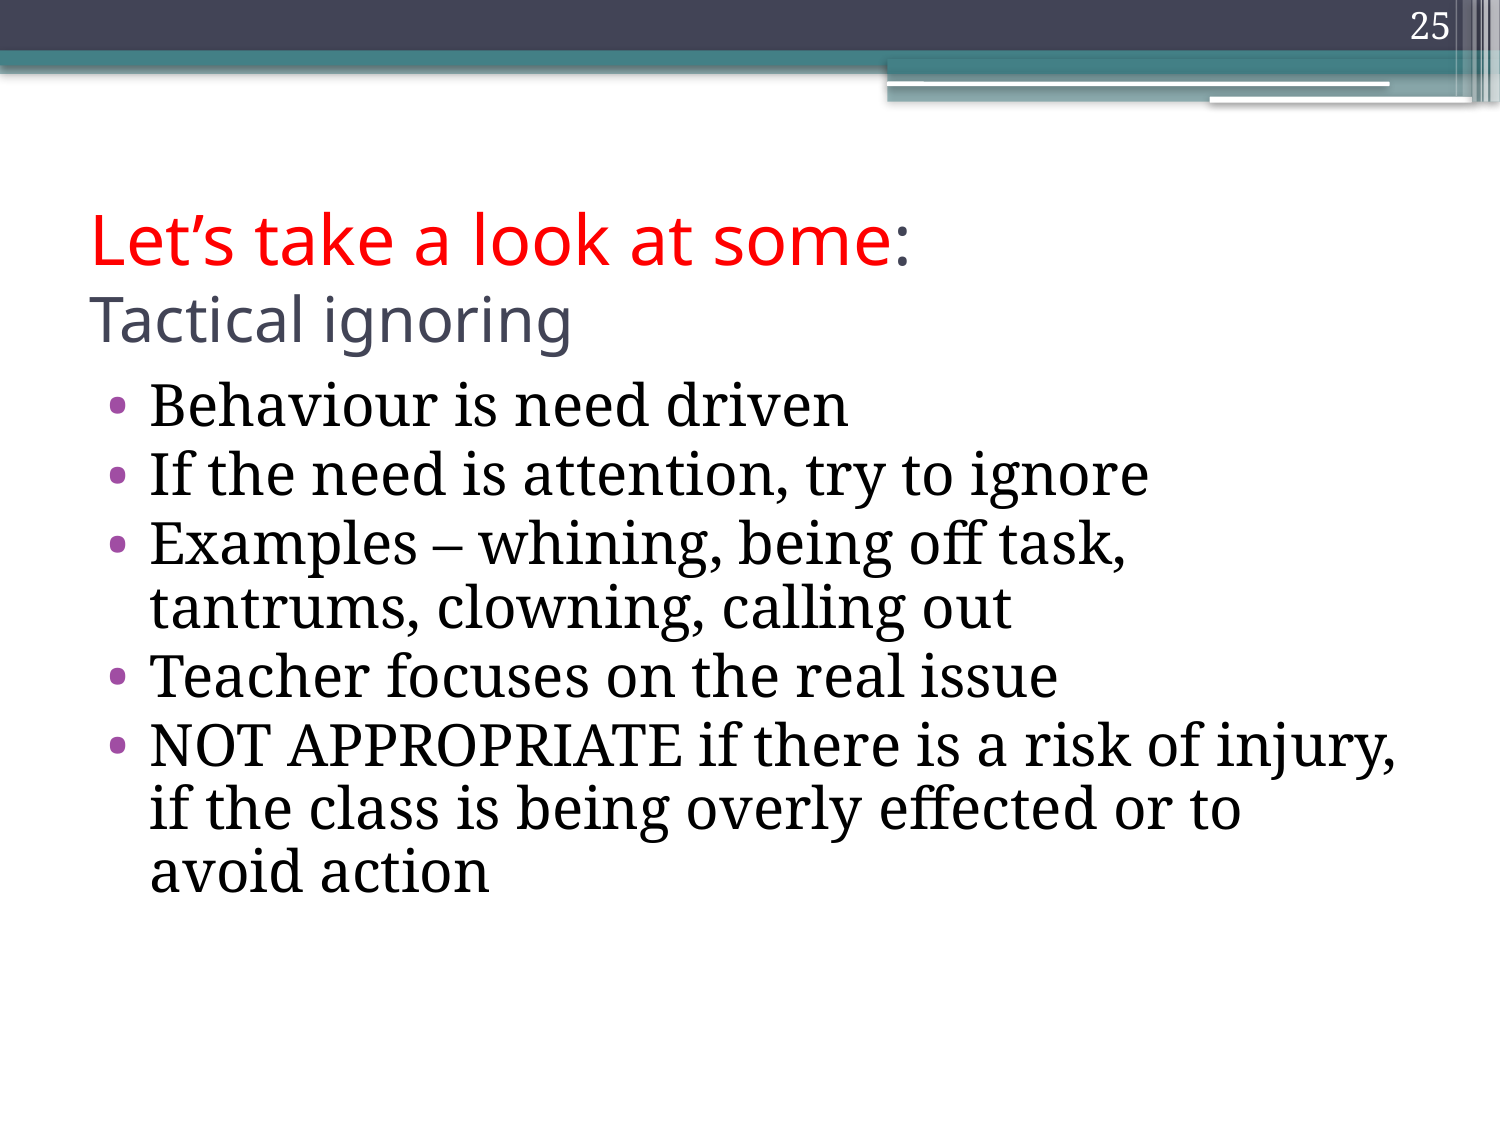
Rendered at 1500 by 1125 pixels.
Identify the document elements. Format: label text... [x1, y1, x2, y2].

title Let’s take a look at some: Tactical ignoring [75, 187, 1425, 363]
list Behaviour is need driven If the need is attention, try to ignore Examples – whining, being off task, tantrums, clowning, calling out Teacher focuses on the real issue NOT APPROPRIATE if there is a risk of injury, if the class is being overly effected or to avoid action [75, 368, 1425, 1079]
slide_number 25 [1341, 0, 1466, 61]
